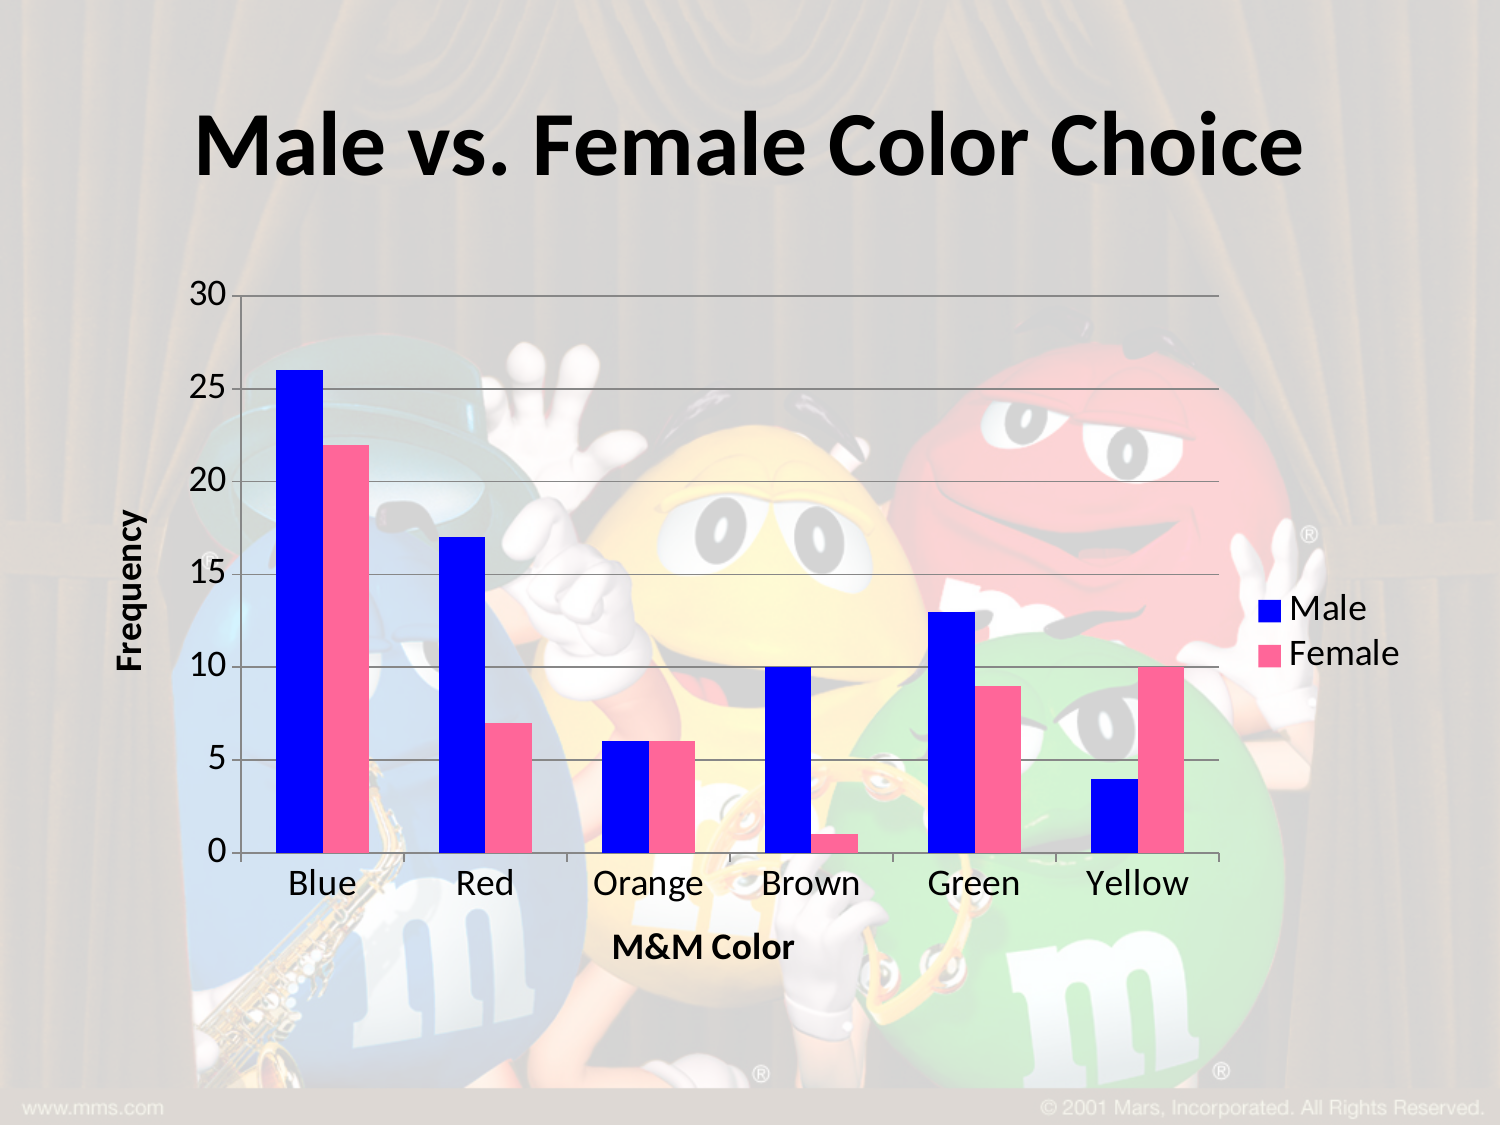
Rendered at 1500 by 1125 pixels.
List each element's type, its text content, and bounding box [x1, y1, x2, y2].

title Male vs. Female Color Choice [75, 45, 1425, 233]
chart [74, 262, 1426, 1006]
